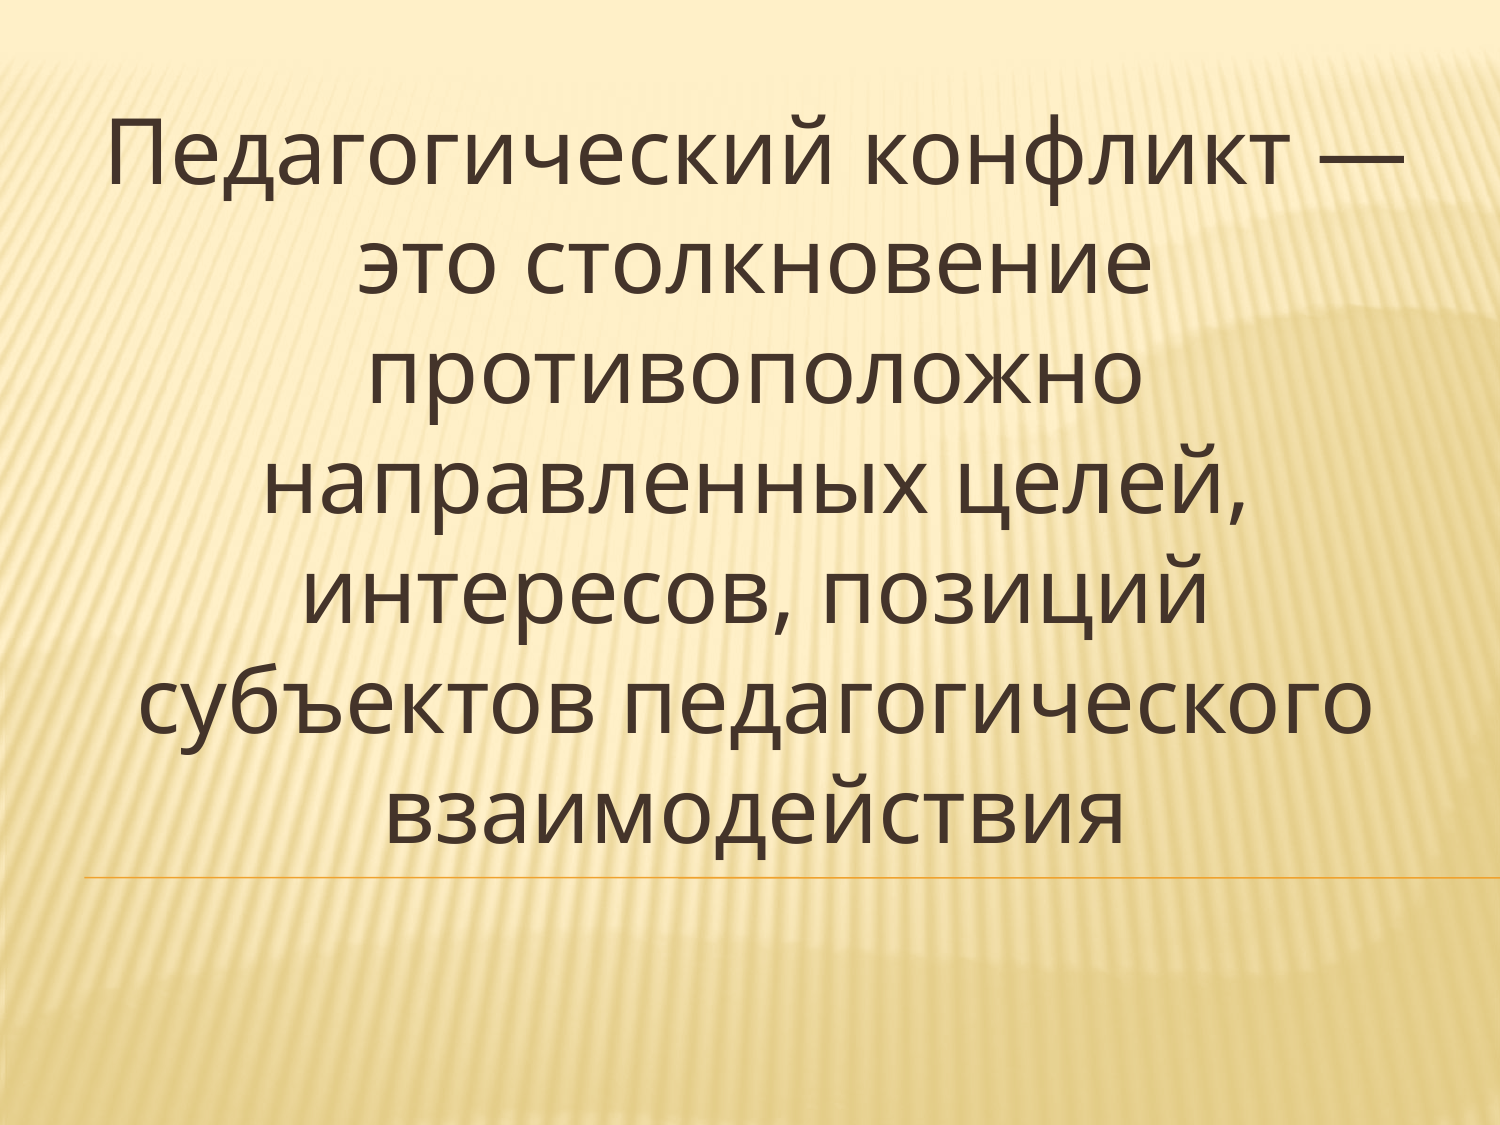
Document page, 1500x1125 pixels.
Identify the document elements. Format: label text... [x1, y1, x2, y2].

subtitle Педагогический конфликт — это столкновение противоположно направленных целей, интересов, позиций субъектов педагогического взаимодействия [62, 208, 1450, 870]
